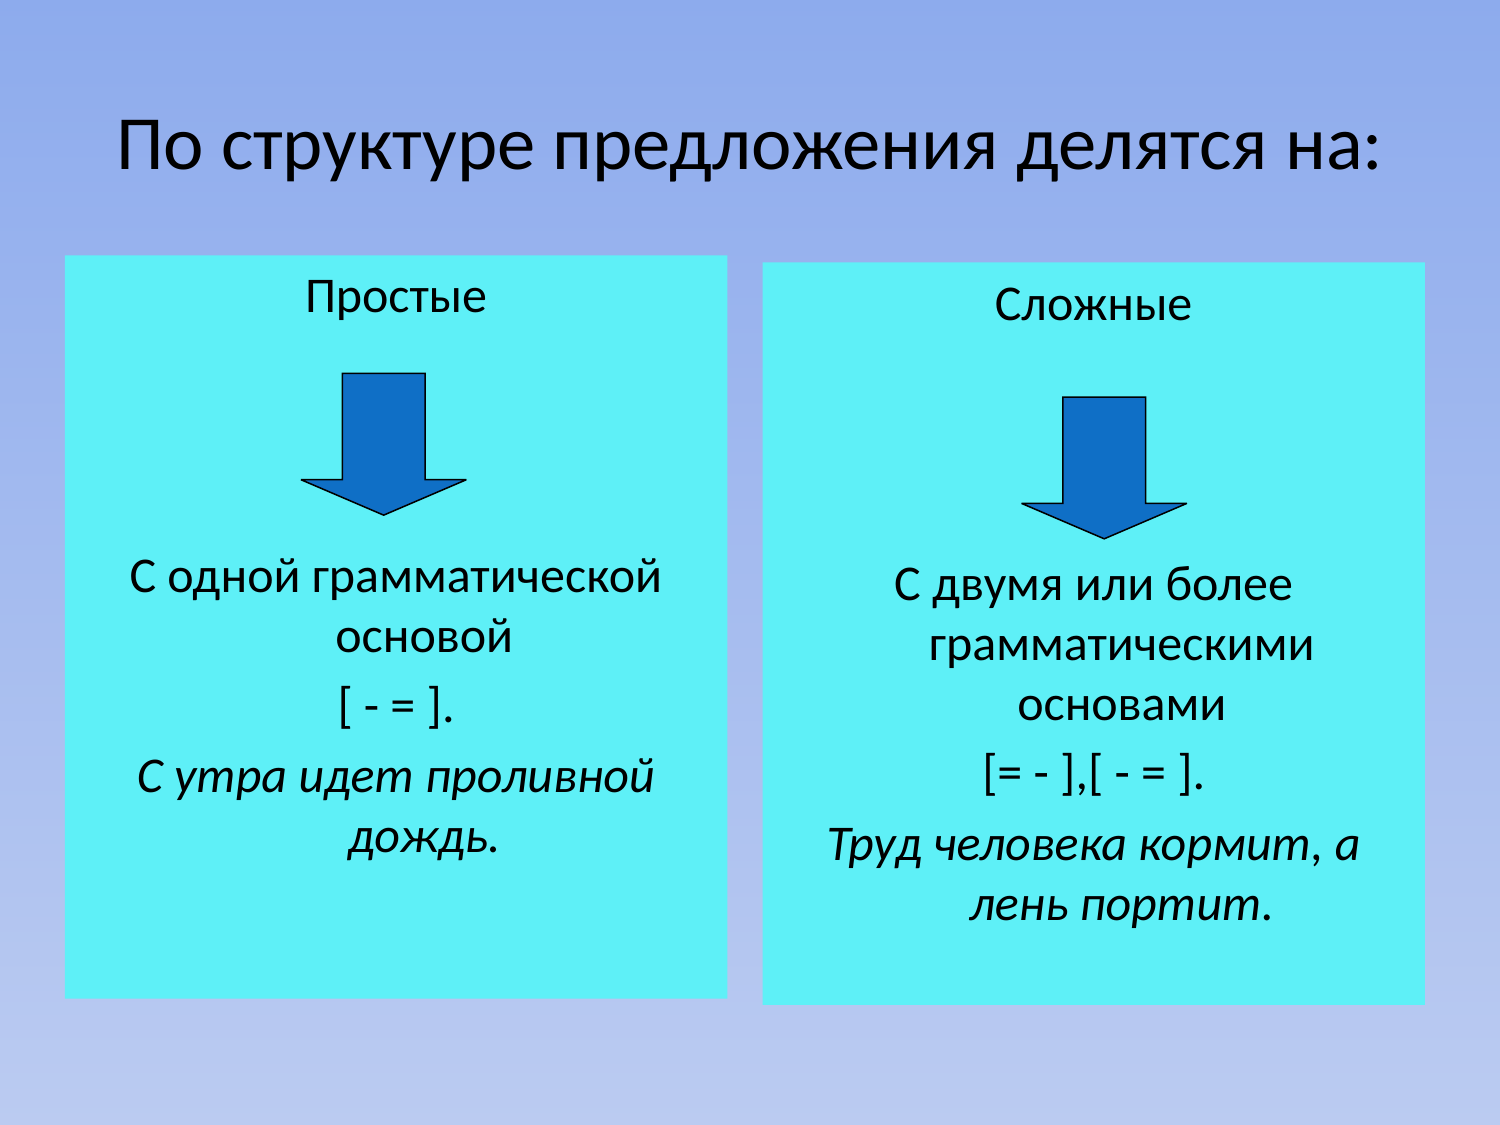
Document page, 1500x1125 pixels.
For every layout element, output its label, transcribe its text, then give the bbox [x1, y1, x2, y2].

title По структуре предложения делятся на: [75, 45, 1425, 233]
list Простые С одной грамматической основой [ - = ]. С утра идет проливной дождь. [64, 255, 728, 999]
list Сложные С двумя или более грамматическими основами [= - ],[ - = ]. Труд человека кормит, а лень портит. [762, 262, 1425, 1005]
text_box [301, 373, 467, 516]
text_box [1021, 397, 1187, 539]
